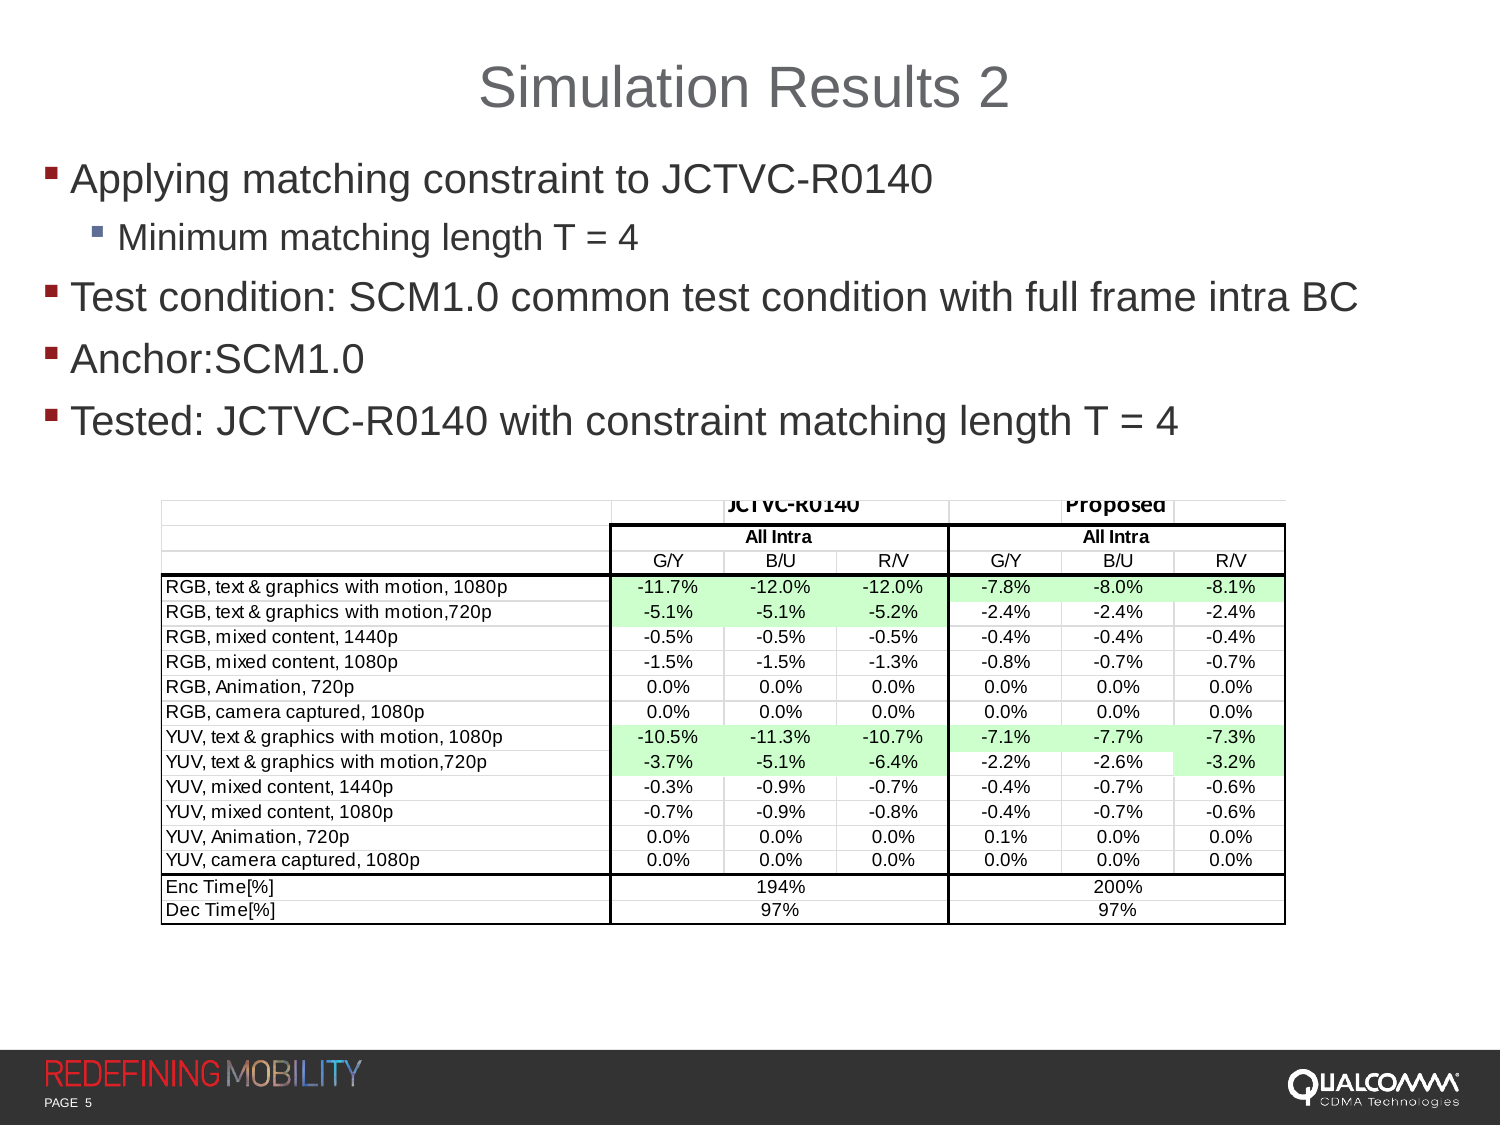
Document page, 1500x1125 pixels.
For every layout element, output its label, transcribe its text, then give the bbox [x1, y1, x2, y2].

picture [30, 1048, 372, 1099]
picture [1278, 1058, 1478, 1114]
list Applying matching constraint to JCTVC-R0140 Minimum matching length T = 4 Test condition: SCM1.0 common test condition with full frame intra BC Anchor:SCM1.0 Tested: JCTVC-R0140 with constraint matching length T = 4 [26, 148, 1457, 1021]
title Simulation Results 2 [28, 44, 1462, 138]
picture [160, 499, 1288, 927]
